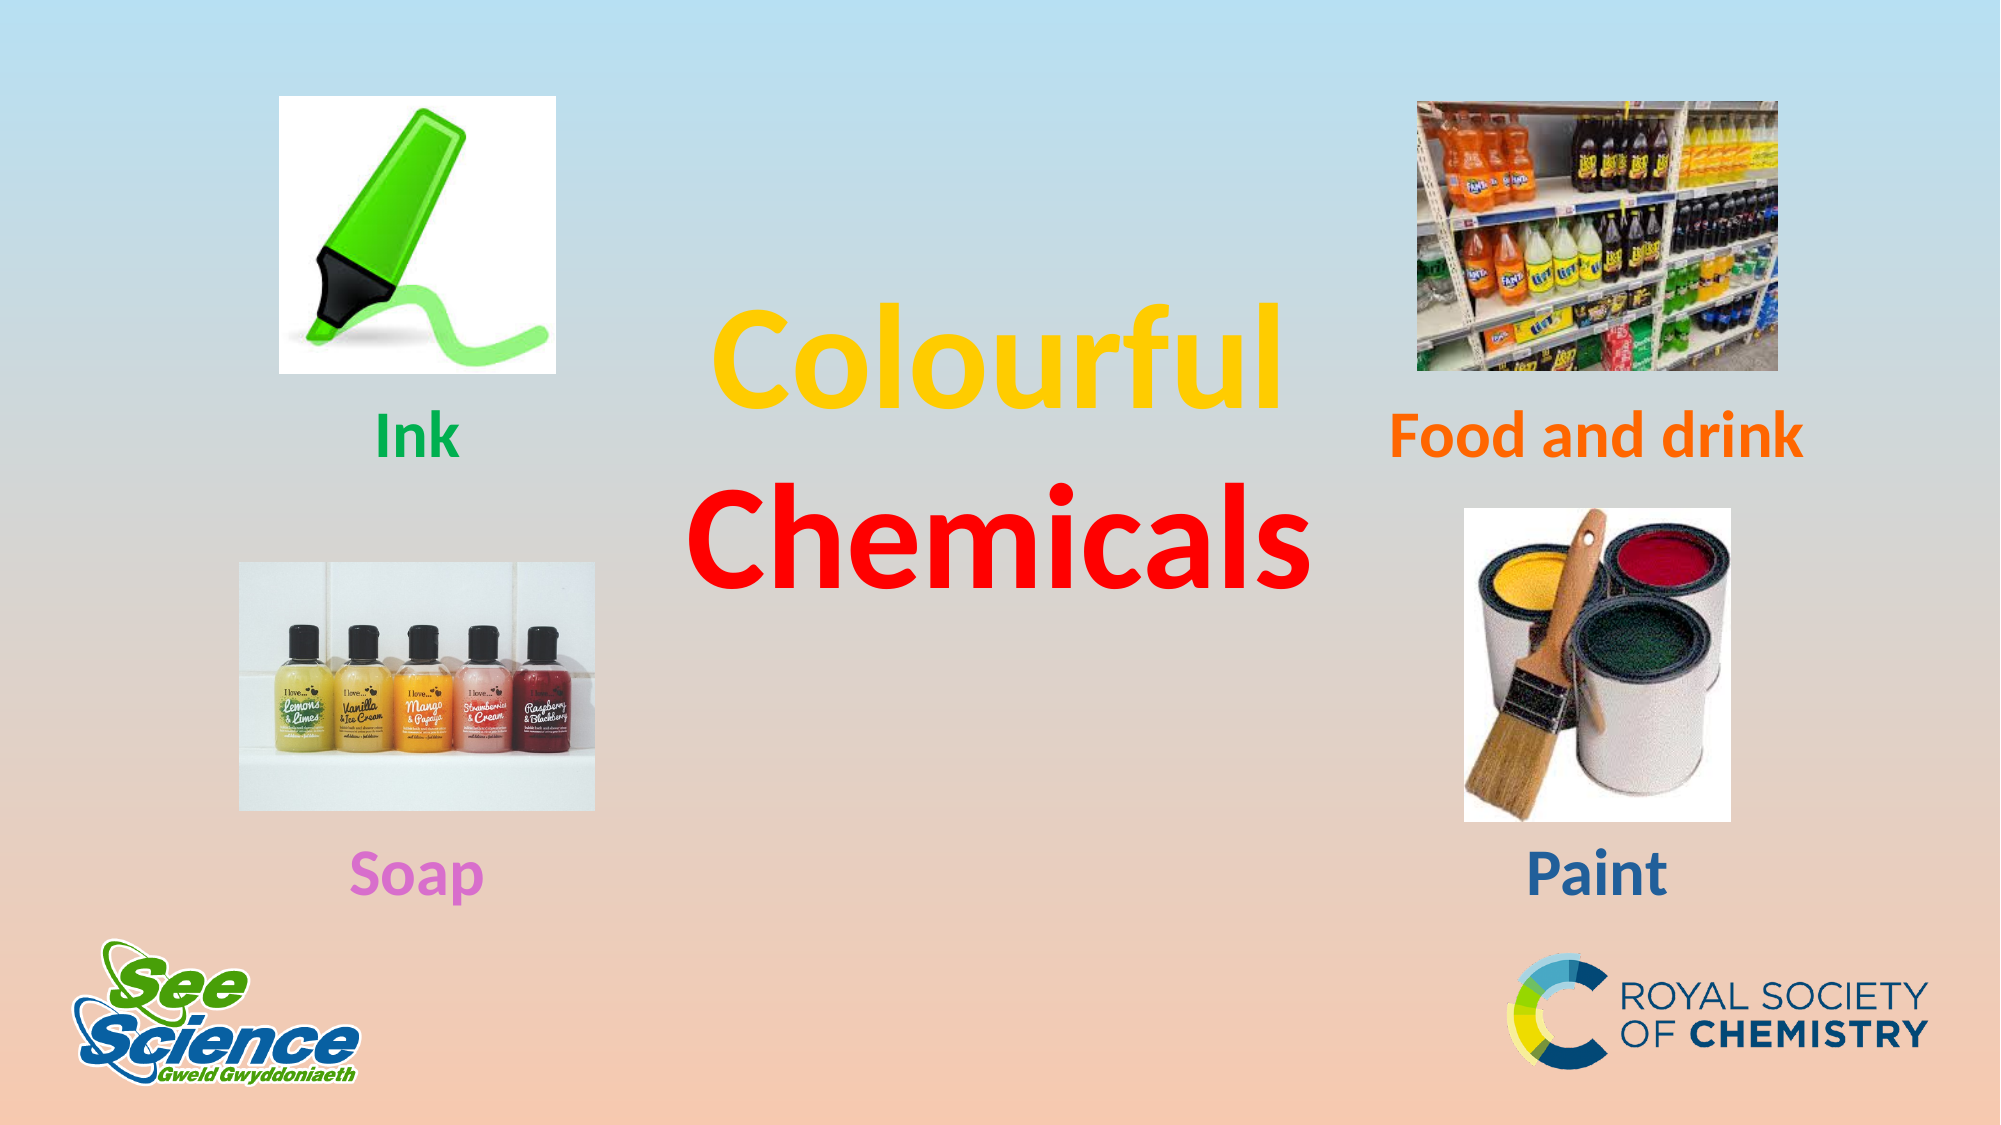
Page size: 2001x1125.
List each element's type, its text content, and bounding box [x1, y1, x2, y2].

text_box Paint [1459, 821, 1736, 917]
text_box Colourful Chemicals [499, 251, 1501, 627]
text_box Food and drink [1322, 383, 1873, 478]
text_box Ink [260, 383, 575, 478]
picture [1463, 507, 1732, 822]
picture [1501, 947, 1934, 1078]
picture [71, 938, 362, 1087]
text_box Soap [279, 821, 556, 917]
picture [239, 561, 596, 812]
picture [278, 96, 556, 374]
picture [1416, 100, 1779, 372]
